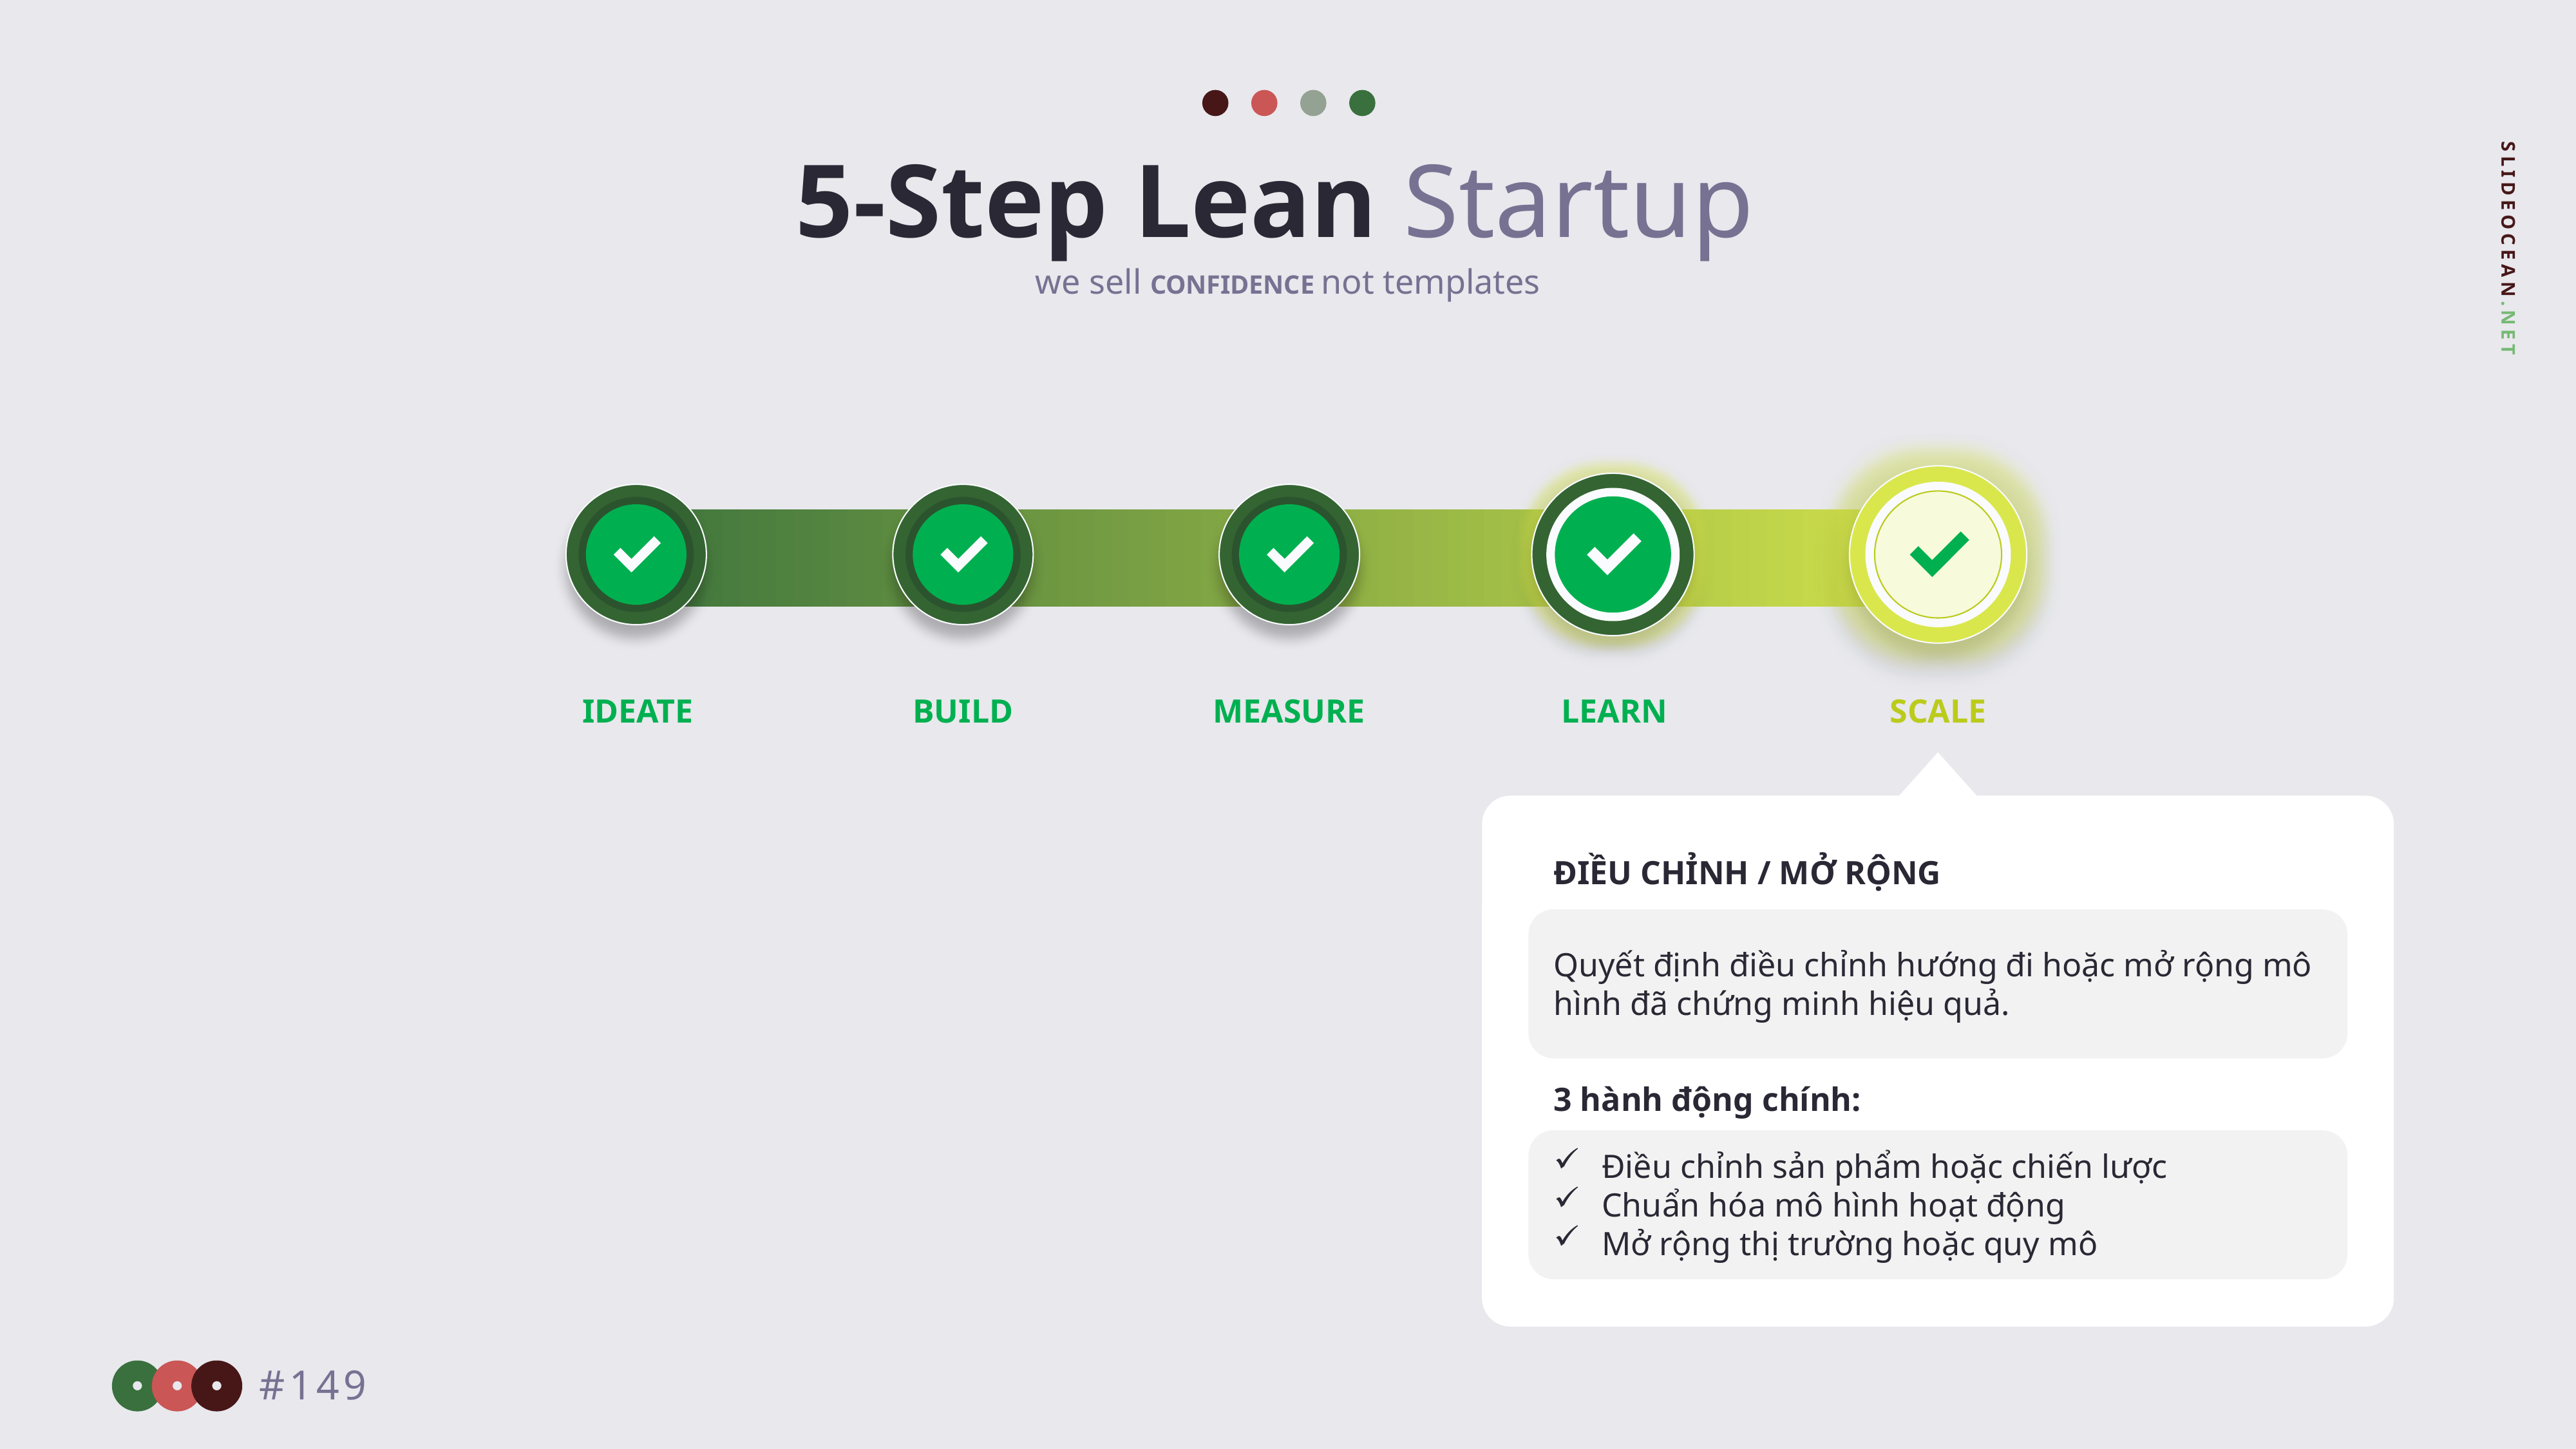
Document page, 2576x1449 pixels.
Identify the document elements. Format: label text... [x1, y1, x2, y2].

text_box 5-Step Lean Startup [786, 131, 1790, 263]
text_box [1218, 484, 1360, 625]
text_box IDEATE [467, 686, 791, 734]
text_box #149 [259, 1359, 1142, 1408]
text_box [1034, 508, 1218, 608]
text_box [565, 484, 707, 625]
text_box SCALE [1786, 686, 2110, 734]
text_box [1201, 89, 1230, 117]
text_box LEARN [1443, 686, 1786, 734]
text_box [1348, 89, 1377, 117]
text_box we sell CONFIDENCE not templates [1026, 255, 1550, 306]
text_box [1360, 508, 1528, 608]
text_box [1481, 752, 2394, 1327]
text_box [1250, 89, 1279, 117]
text_box [1698, 508, 1832, 608]
text_box MEASURE [1117, 686, 1443, 734]
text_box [1531, 473, 1695, 636]
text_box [892, 484, 1034, 625]
text_box BUILD [791, 686, 1117, 734]
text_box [1849, 465, 2027, 644]
text_box [707, 508, 892, 608]
text_box [1299, 89, 1328, 117]
